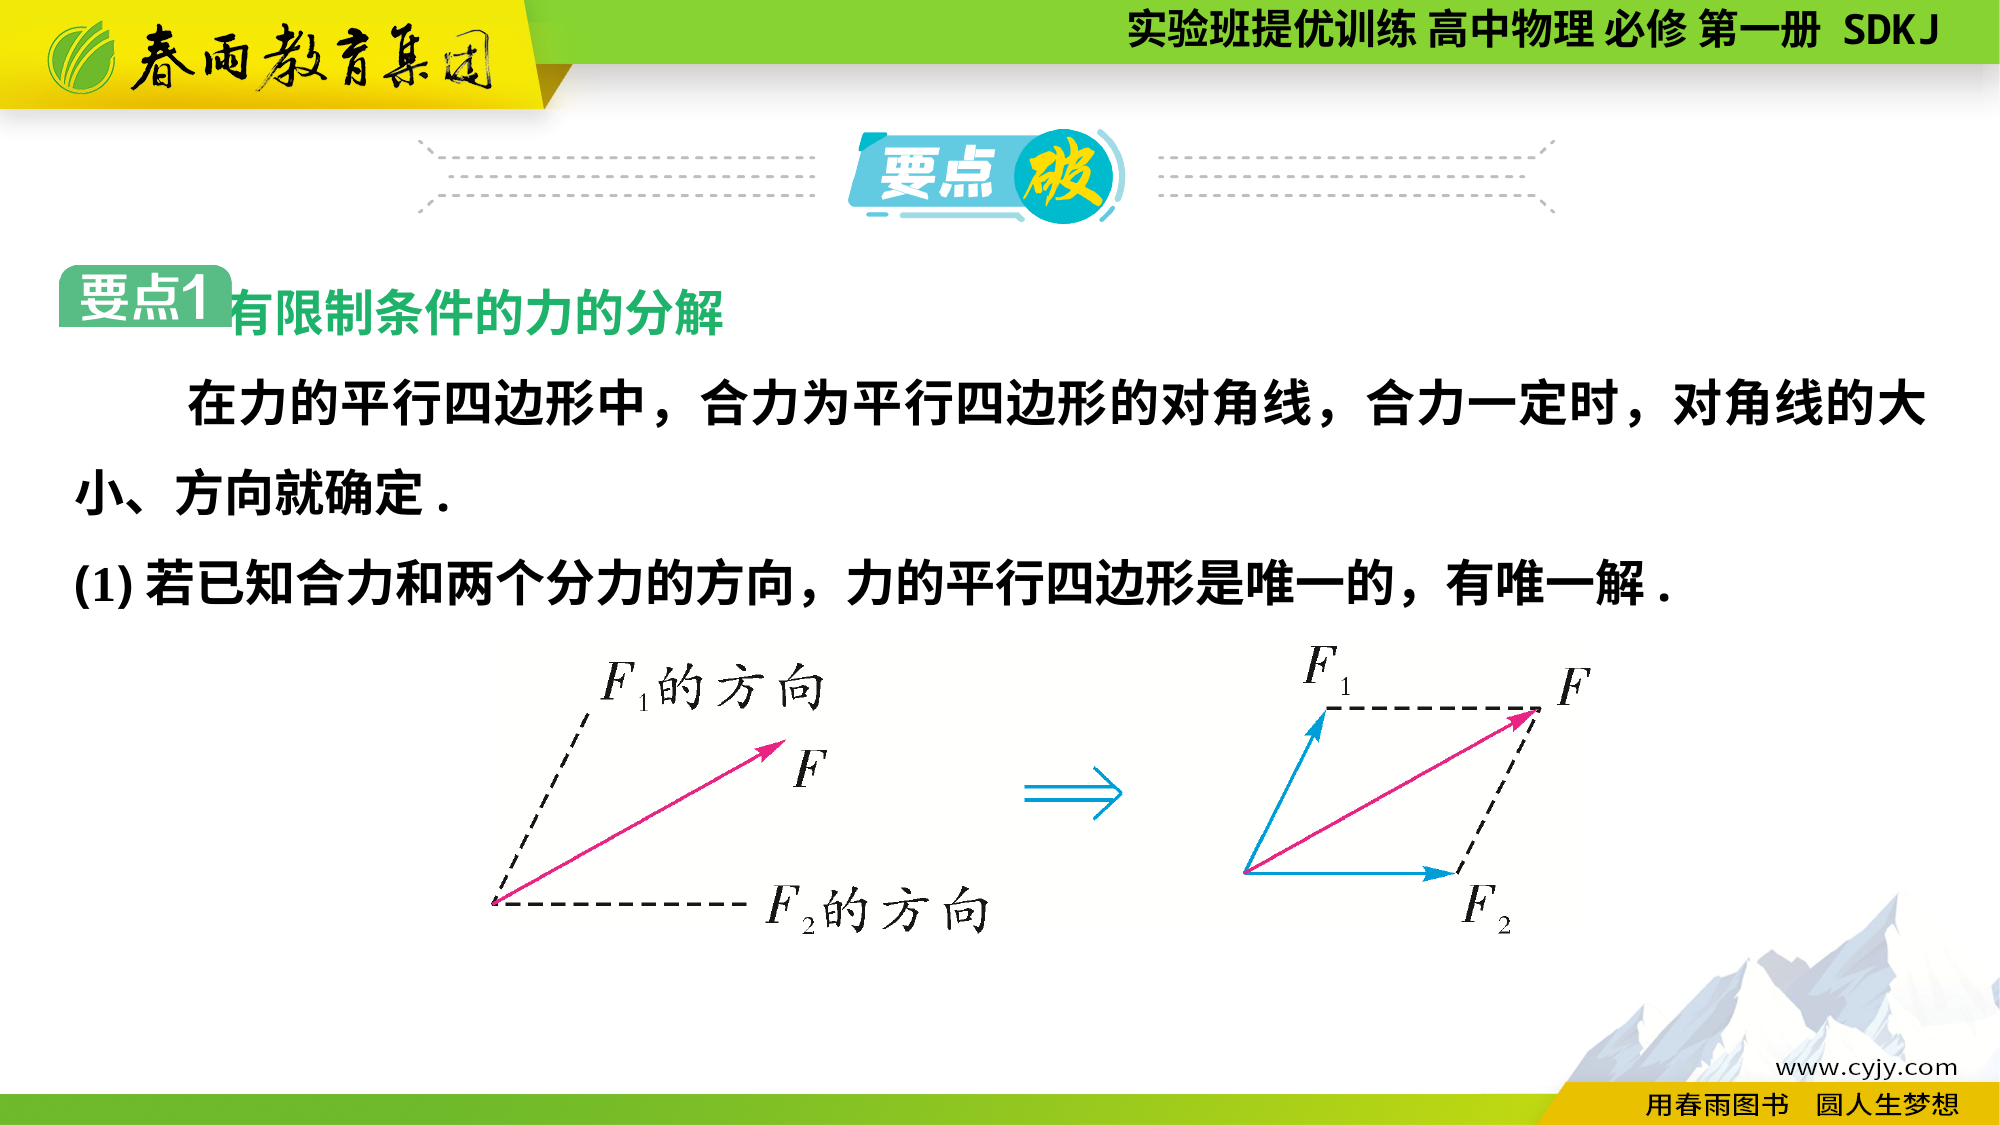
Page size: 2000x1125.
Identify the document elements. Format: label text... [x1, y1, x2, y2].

list 有限制条件的力的分解 在力的平行四边形中，合力为平行四边形的对角线，合力一定时，对角线的大小、方向就确定. (1)若已知合力和两个分力的方向，力的平行四边形是唯一的，有唯一解. [59, 243, 1944, 623]
picture [0, 0, 2000, 1125]
